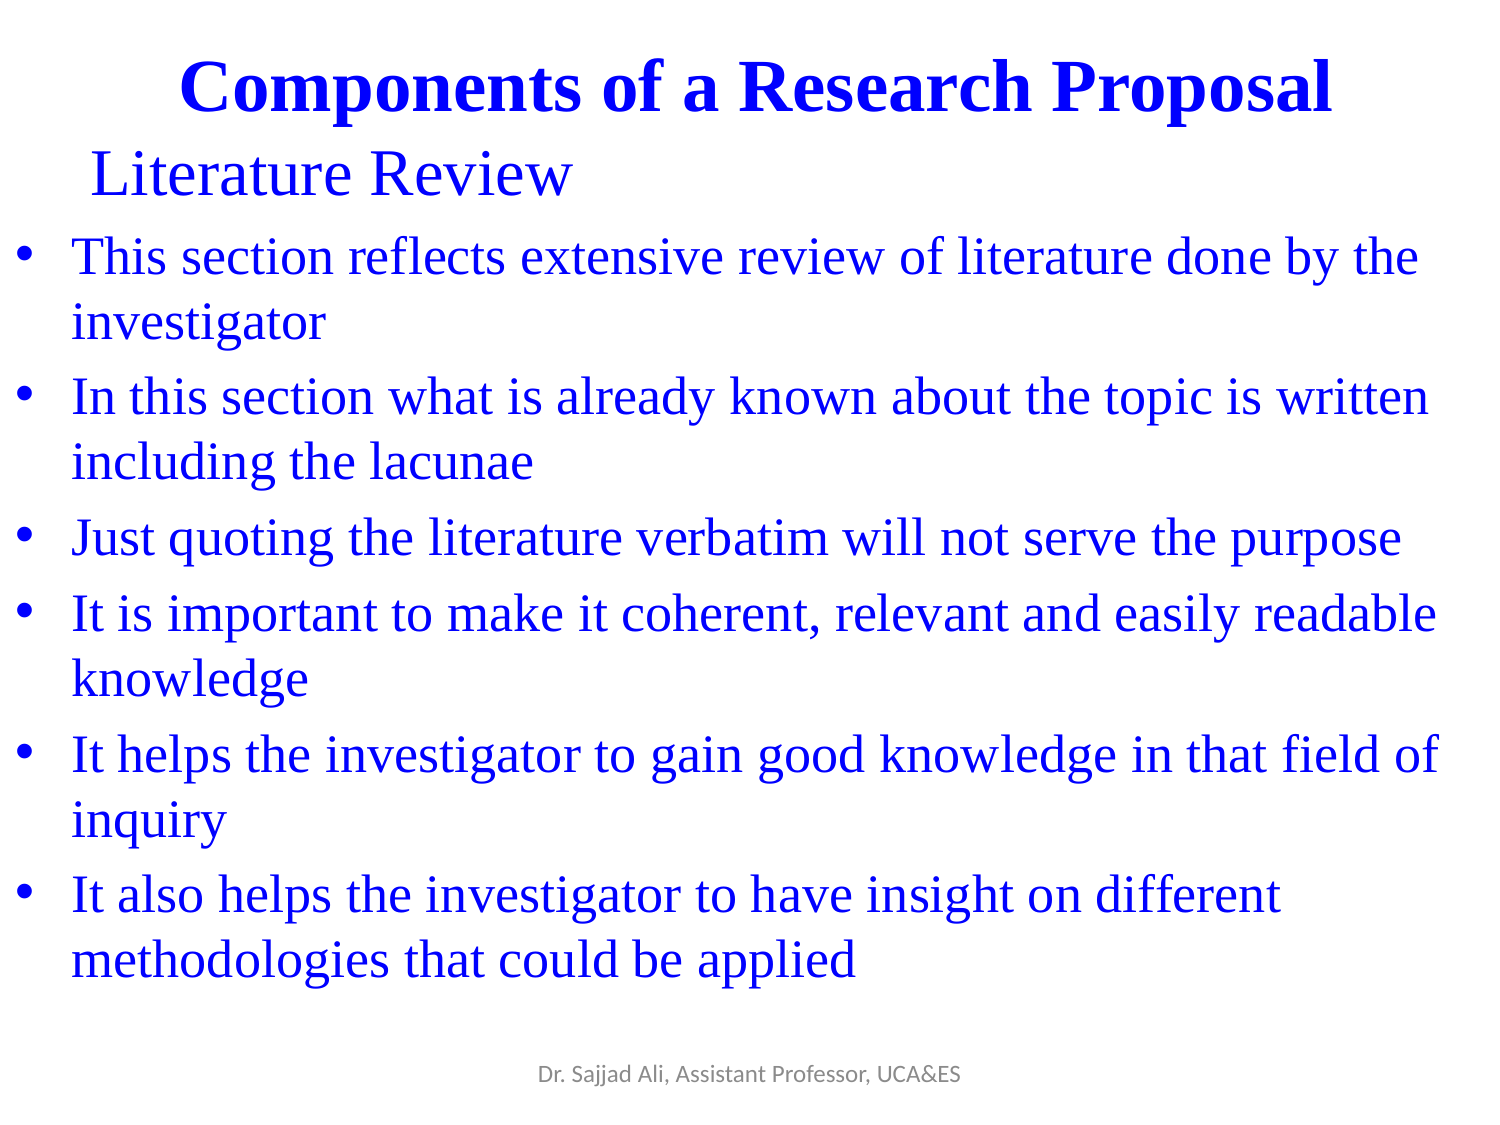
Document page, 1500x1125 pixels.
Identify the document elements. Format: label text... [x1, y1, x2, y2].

list This section reflects extensive review of literature done by the investigator In this section what is already known about the topic is written including the lacunae Just quoting the literature verbatim will not serve the purpose It is important to make it coherent, relevant and easily readable knowledge It helps the investigator to gain good knowledge in that field of inquiry It also helps the investigator to have insight on different methodologies that could be applied [0, 212, 1500, 1050]
footer Dr. Sajjad Ali, Assistant Professor, UCA&ES [512, 1042, 988, 1103]
title Literature Review [75, 112, 1350, 225]
text_box Components of a Research Proposal [74, 16, 1438, 146]
